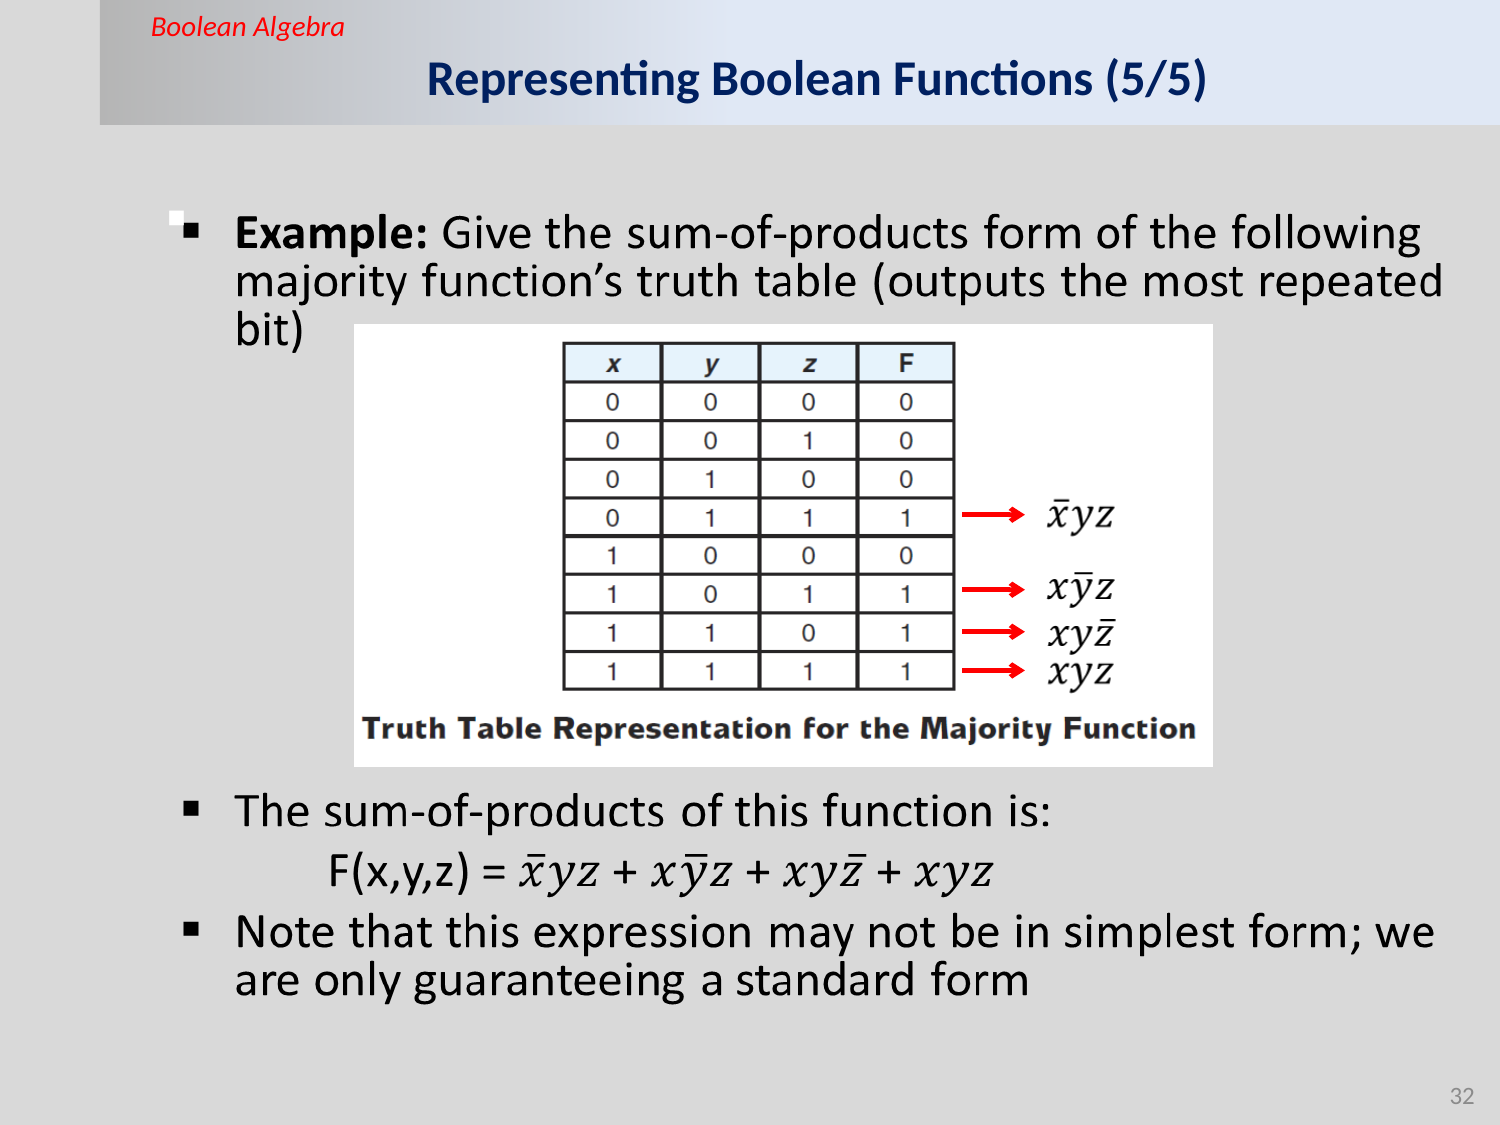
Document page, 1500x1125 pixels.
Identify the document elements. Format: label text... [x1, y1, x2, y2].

picture [354, 324, 1213, 767]
list Boolean Algebra [135, 0, 625, 50]
list [150, 187, 1488, 1038]
title Representing Boolean Functions (5/5) [135, 37, 1500, 113]
